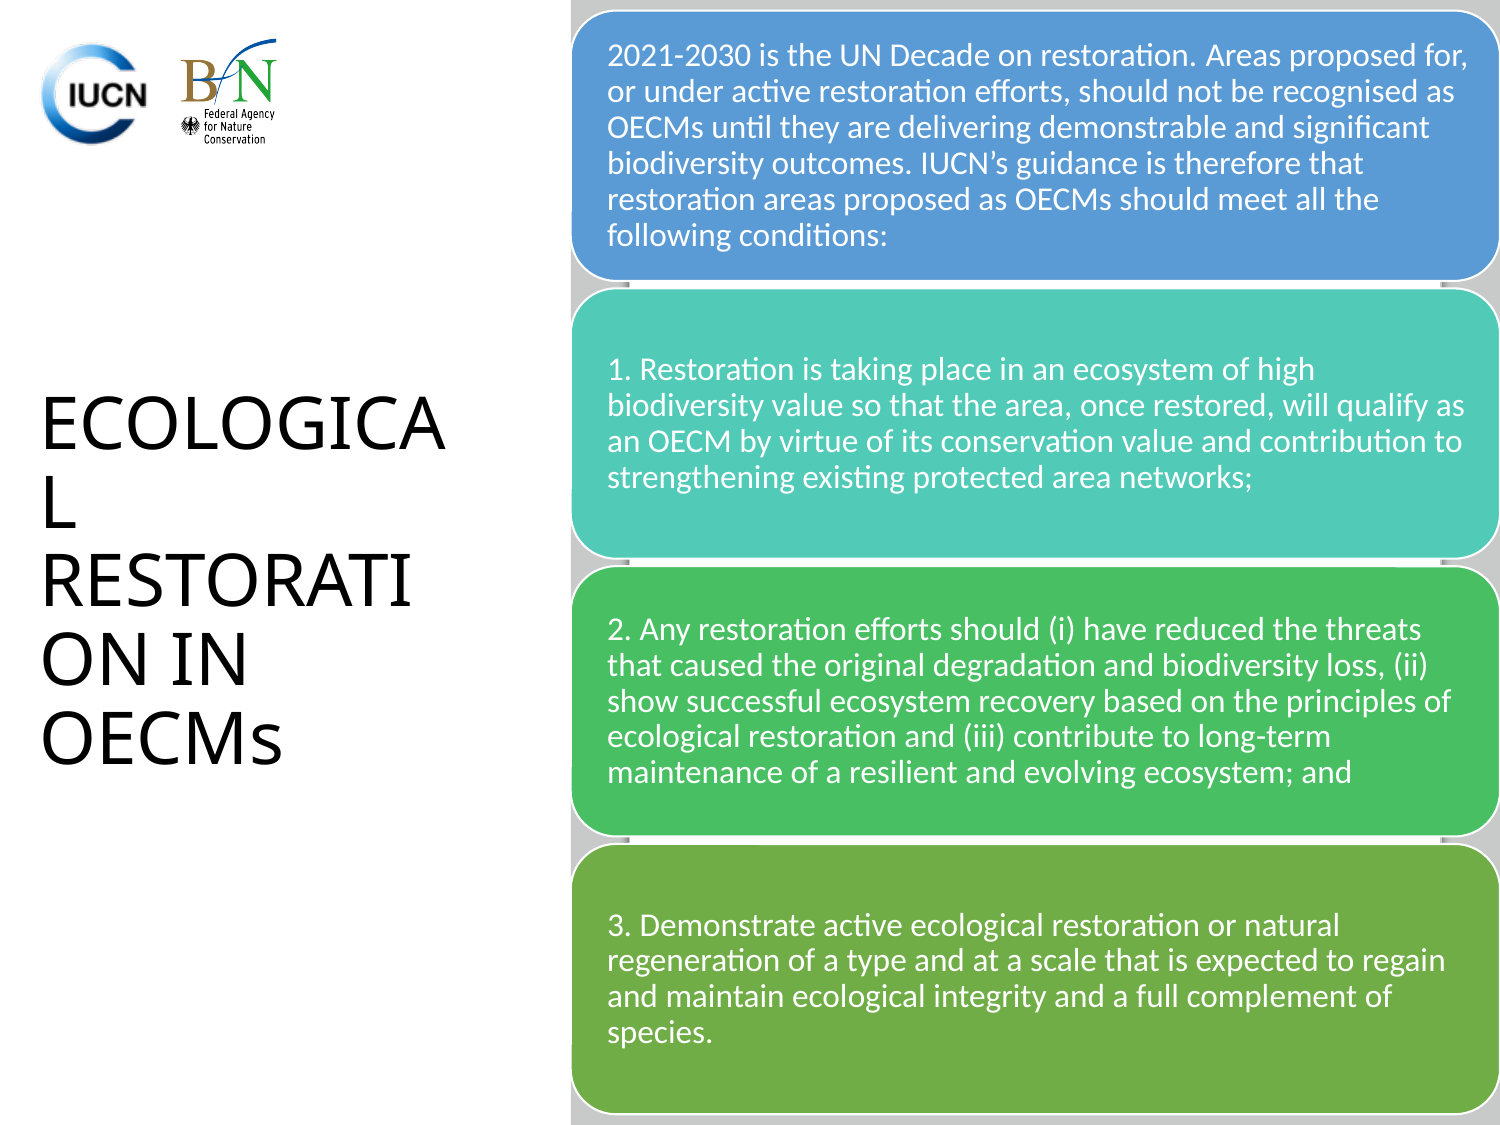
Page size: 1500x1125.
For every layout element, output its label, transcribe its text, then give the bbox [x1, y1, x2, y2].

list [570, 0, 1500, 1125]
title ECOLOGICAL RESTORATION IN OECMs [24, 92, 476, 996]
picture [18, 0, 363, 177]
